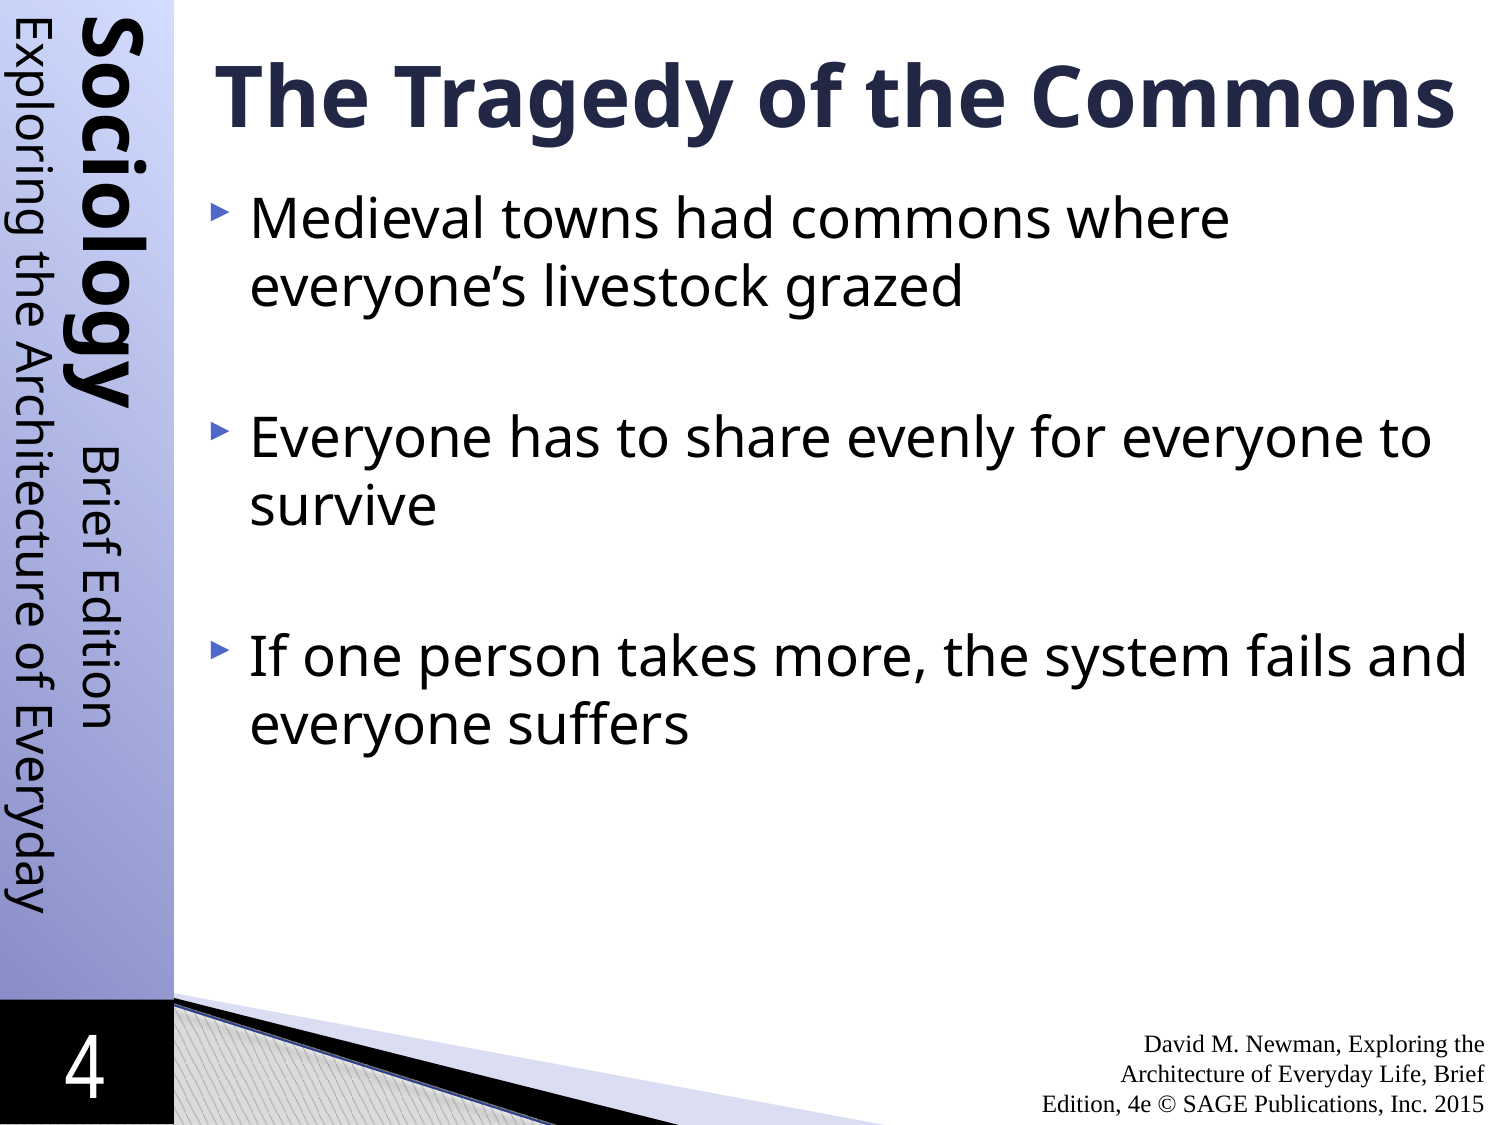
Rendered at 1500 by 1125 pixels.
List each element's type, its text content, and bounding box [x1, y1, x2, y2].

picture [174, 1003, 558, 1125]
footer David M. Newman, Exploring the Architecture of Everyday Life, Brief Edition, 4e © SAGE Publications, Inc. 2015 [1025, 1065, 1500, 1125]
title The Tragedy of the Commons [200, 0, 1500, 187]
list Medieval towns had commons where everyone’s livestock grazed Everyone has to share evenly for everyone to survive If one person takes more, the system fails and everyone suffers [174, 174, 1500, 918]
